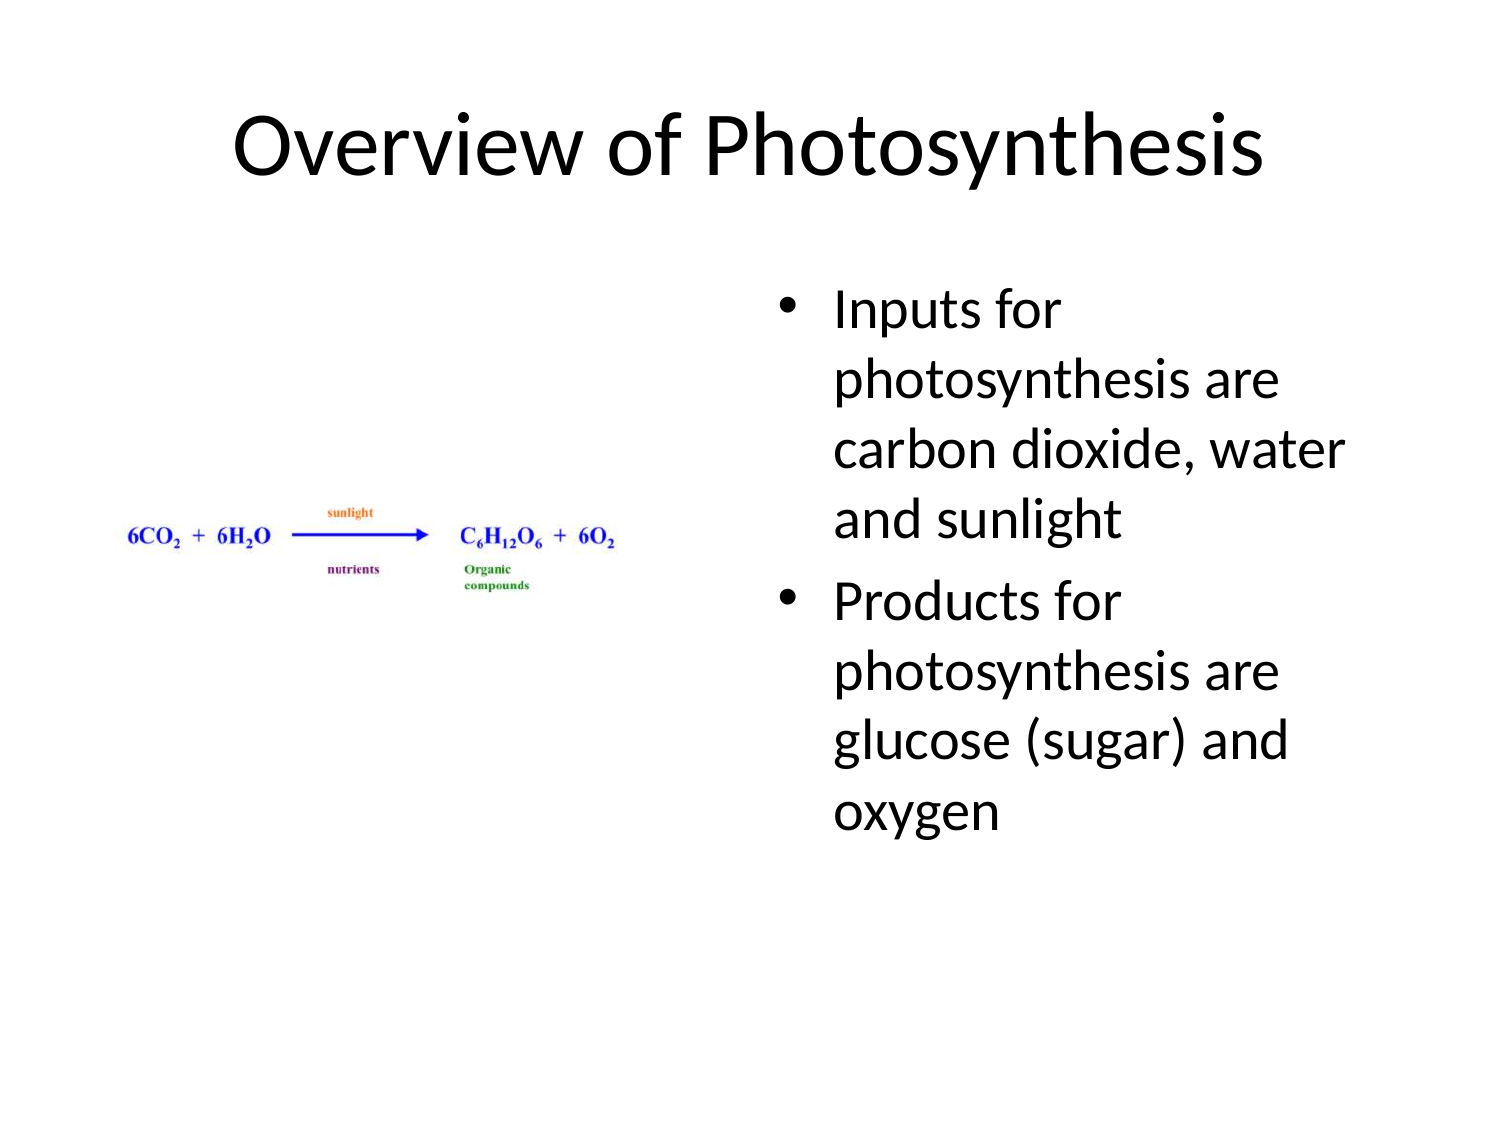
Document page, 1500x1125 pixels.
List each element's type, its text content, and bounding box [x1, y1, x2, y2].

title Overview of Photosynthesis [75, 45, 1425, 233]
picture [99, 462, 663, 610]
list Inputs for photosynthesis are carbon dioxide, water and sunlight Products for photosynthesis are glucose (sugar) and oxygen [762, 262, 1425, 1005]
